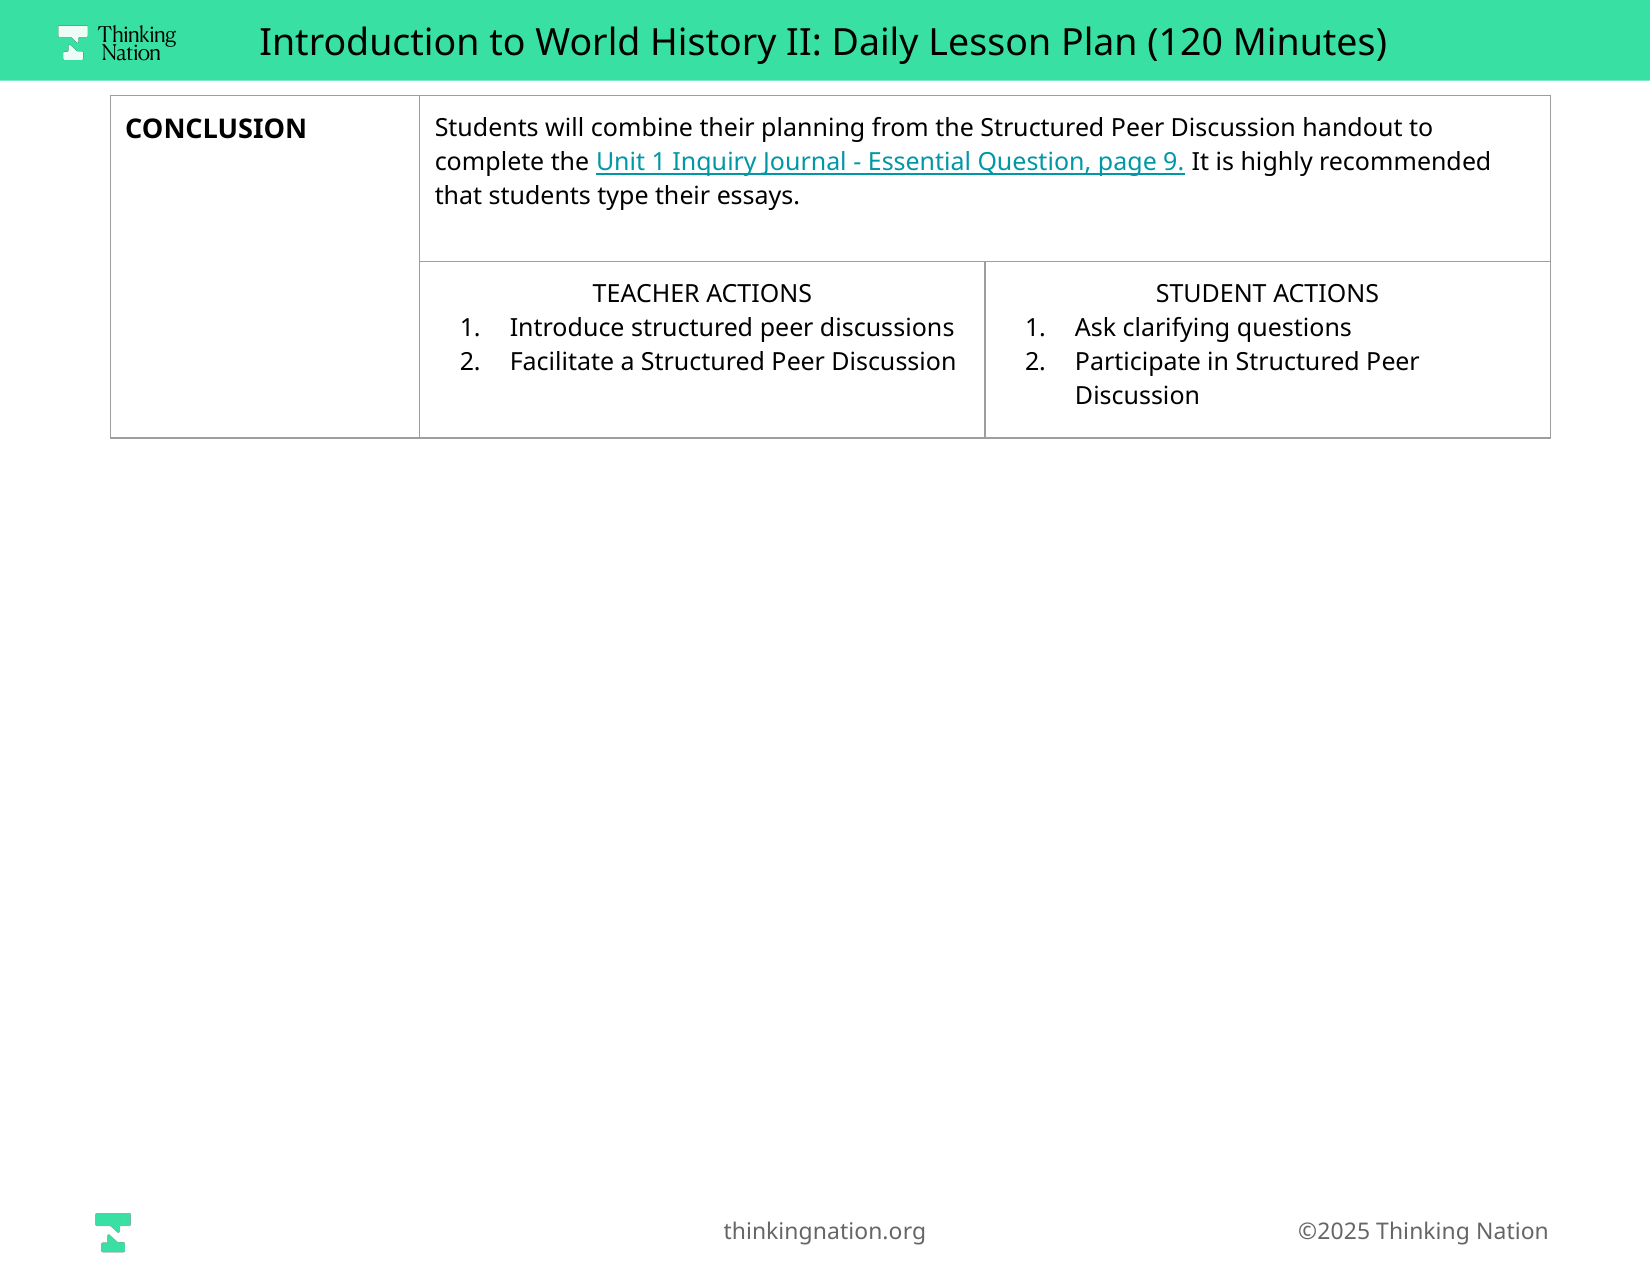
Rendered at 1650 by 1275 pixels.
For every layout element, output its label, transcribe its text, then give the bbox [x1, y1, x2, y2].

picture [85, 1204, 141, 1260]
text_box thinkingnation.org [629, 1200, 1021, 1240]
picture [45, 14, 180, 85]
table_header Students will combine their planning from the Structured Peer Discussion handout to complete the Unit 1 Inquiry Journal - Essential Question, page 9. It is highly recommended that students type their essays. [420, 96, 1550, 261]
table_cell TEACHER ACTIONS Introduce structured peer discussions Facilitate a Structured Peer Discussion [420, 262, 984, 437]
text_box Introduction to World History II: Daily Lesson Plan (120 Minutes) [0, 0, 1650, 81]
table_header CONCLUSION [111, 96, 419, 437]
text_box ©2025 Thinking Nation [1174, 1200, 1566, 1240]
table_cell STUDENT ACTIONS Ask clarifying questions Participate in Structured Peer Discussion [986, 262, 1550, 437]
